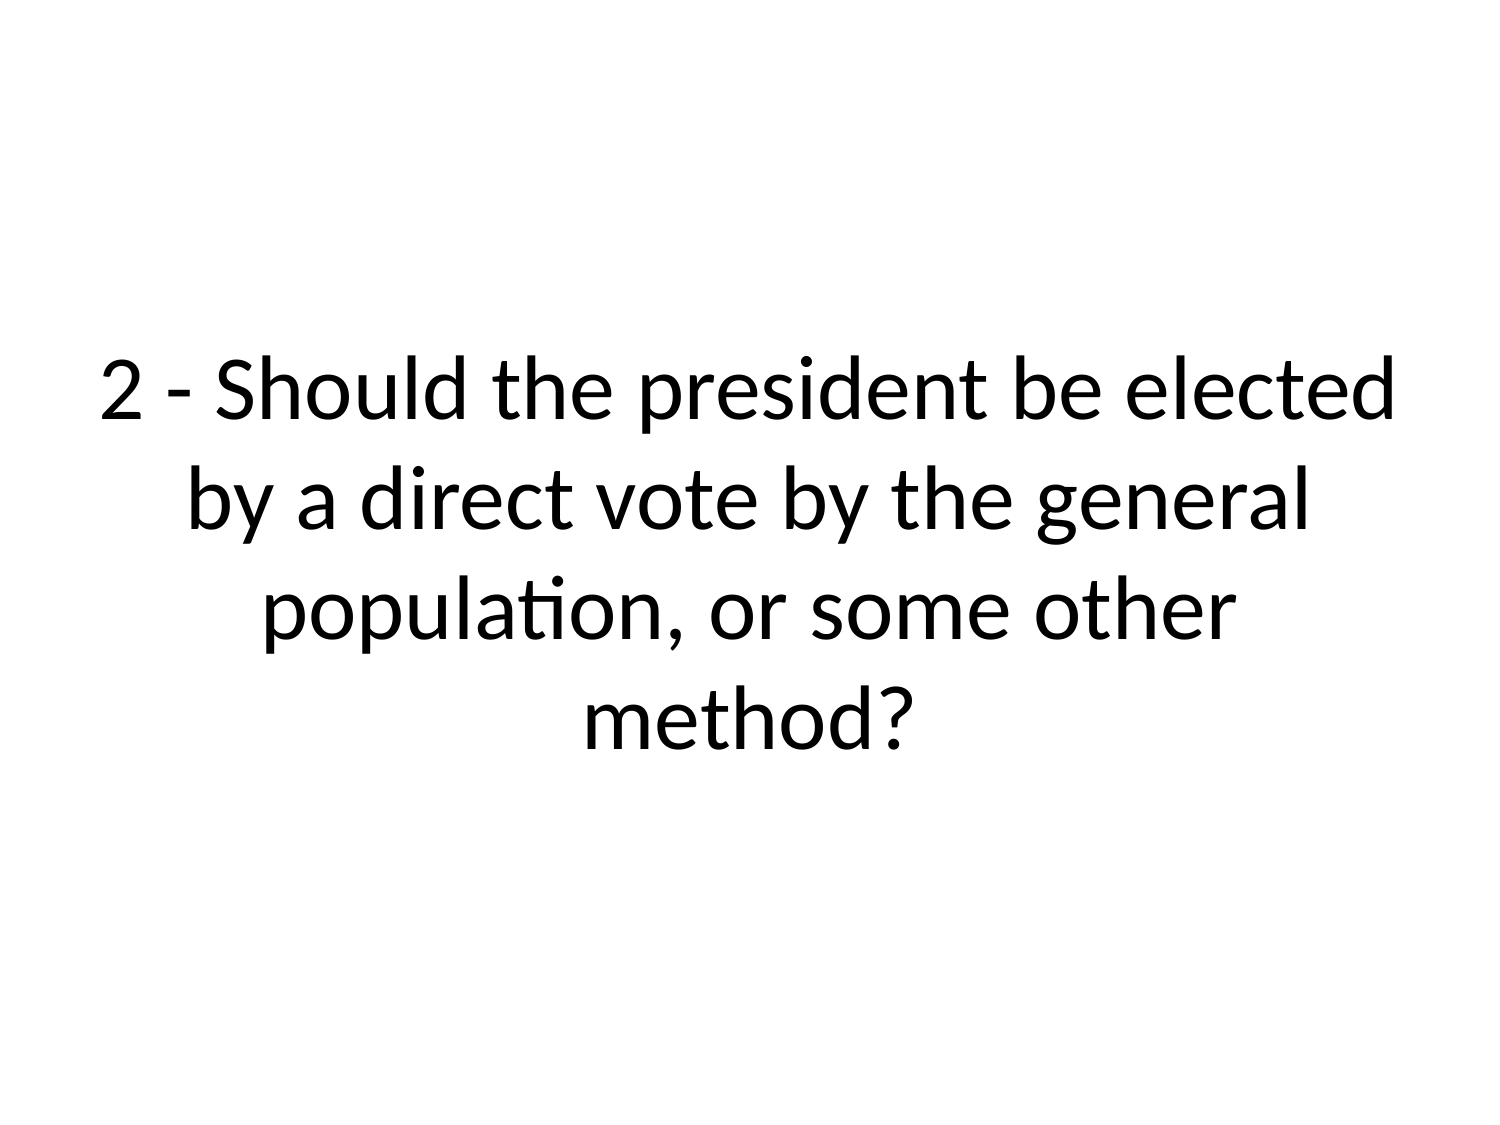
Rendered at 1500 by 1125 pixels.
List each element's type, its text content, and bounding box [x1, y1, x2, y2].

title 2 - Should the president be elected by a direct vote by the general population, or some other method? [74, 44, 1426, 1051]
